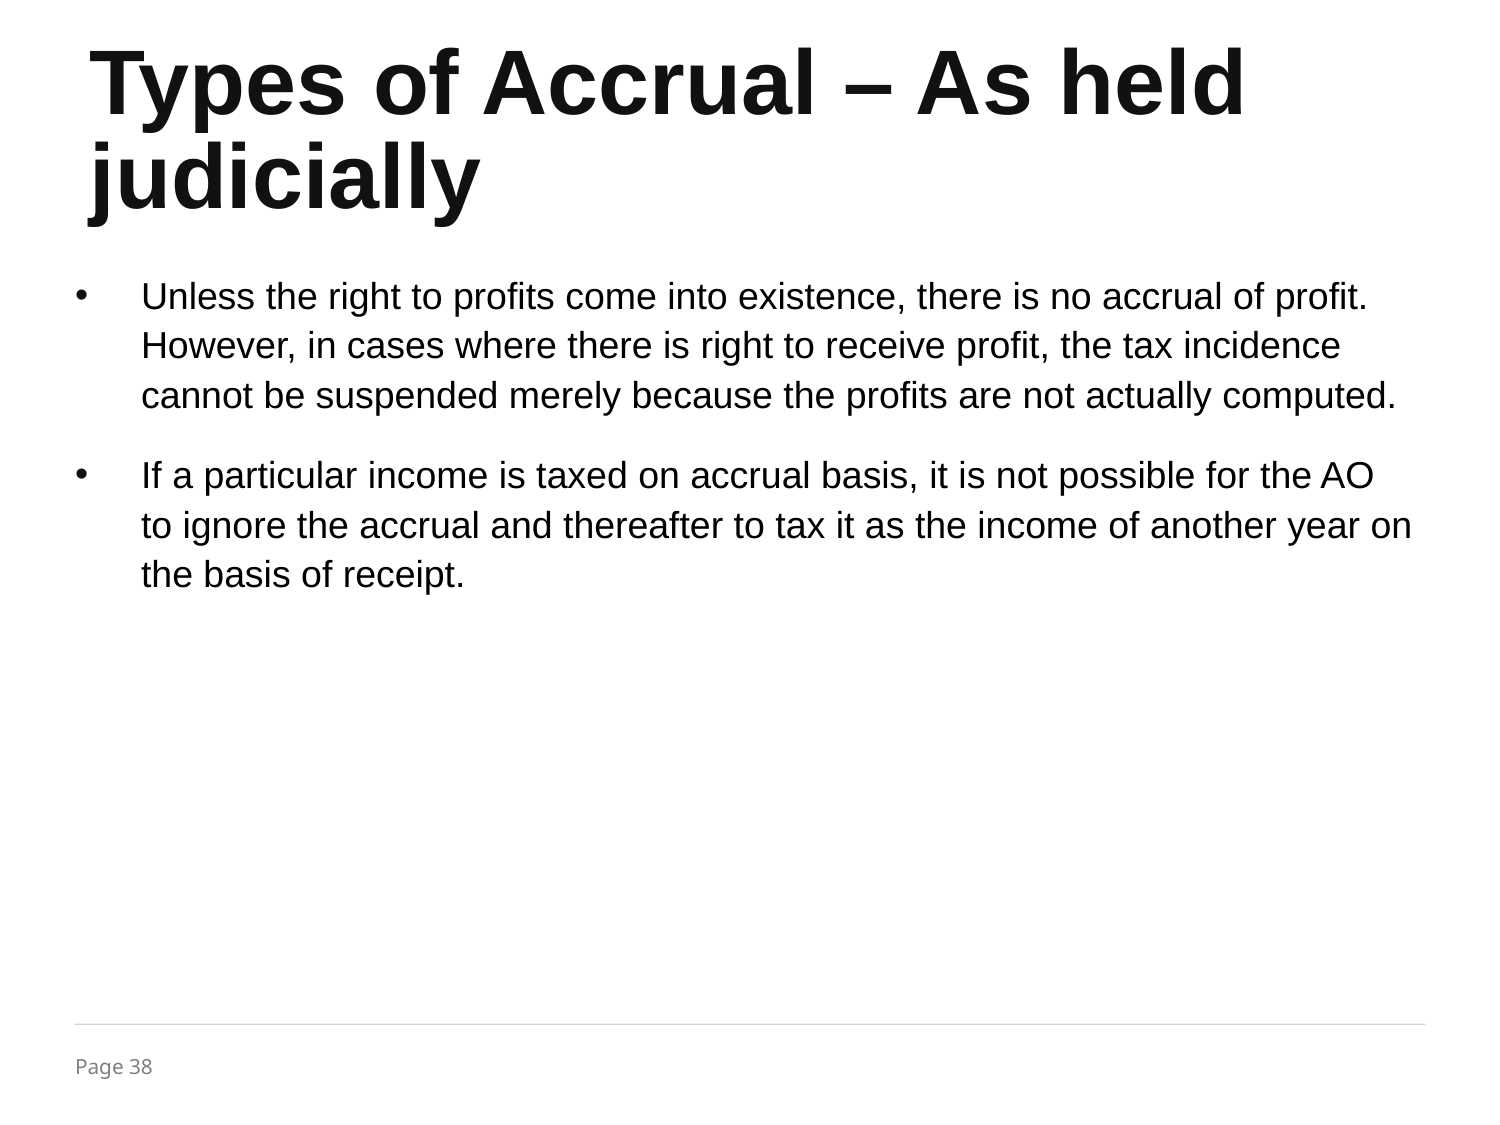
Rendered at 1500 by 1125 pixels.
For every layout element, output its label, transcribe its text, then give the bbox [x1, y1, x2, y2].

text_box Types of Accrual – As held judicially [74, 32, 1426, 175]
text_box Unless the right to profits come into existence, there is no accrual of profit. However, in cases where there is right to receive profit, the tax incidence cannot be suspended merely because the profits are not actually computed. If a particular income is taxed on accrual basis, it is not possible for the AO to ignore the accrual and thereafter to tax it as the income of another year on the basis of receipt. [74, 267, 1414, 654]
